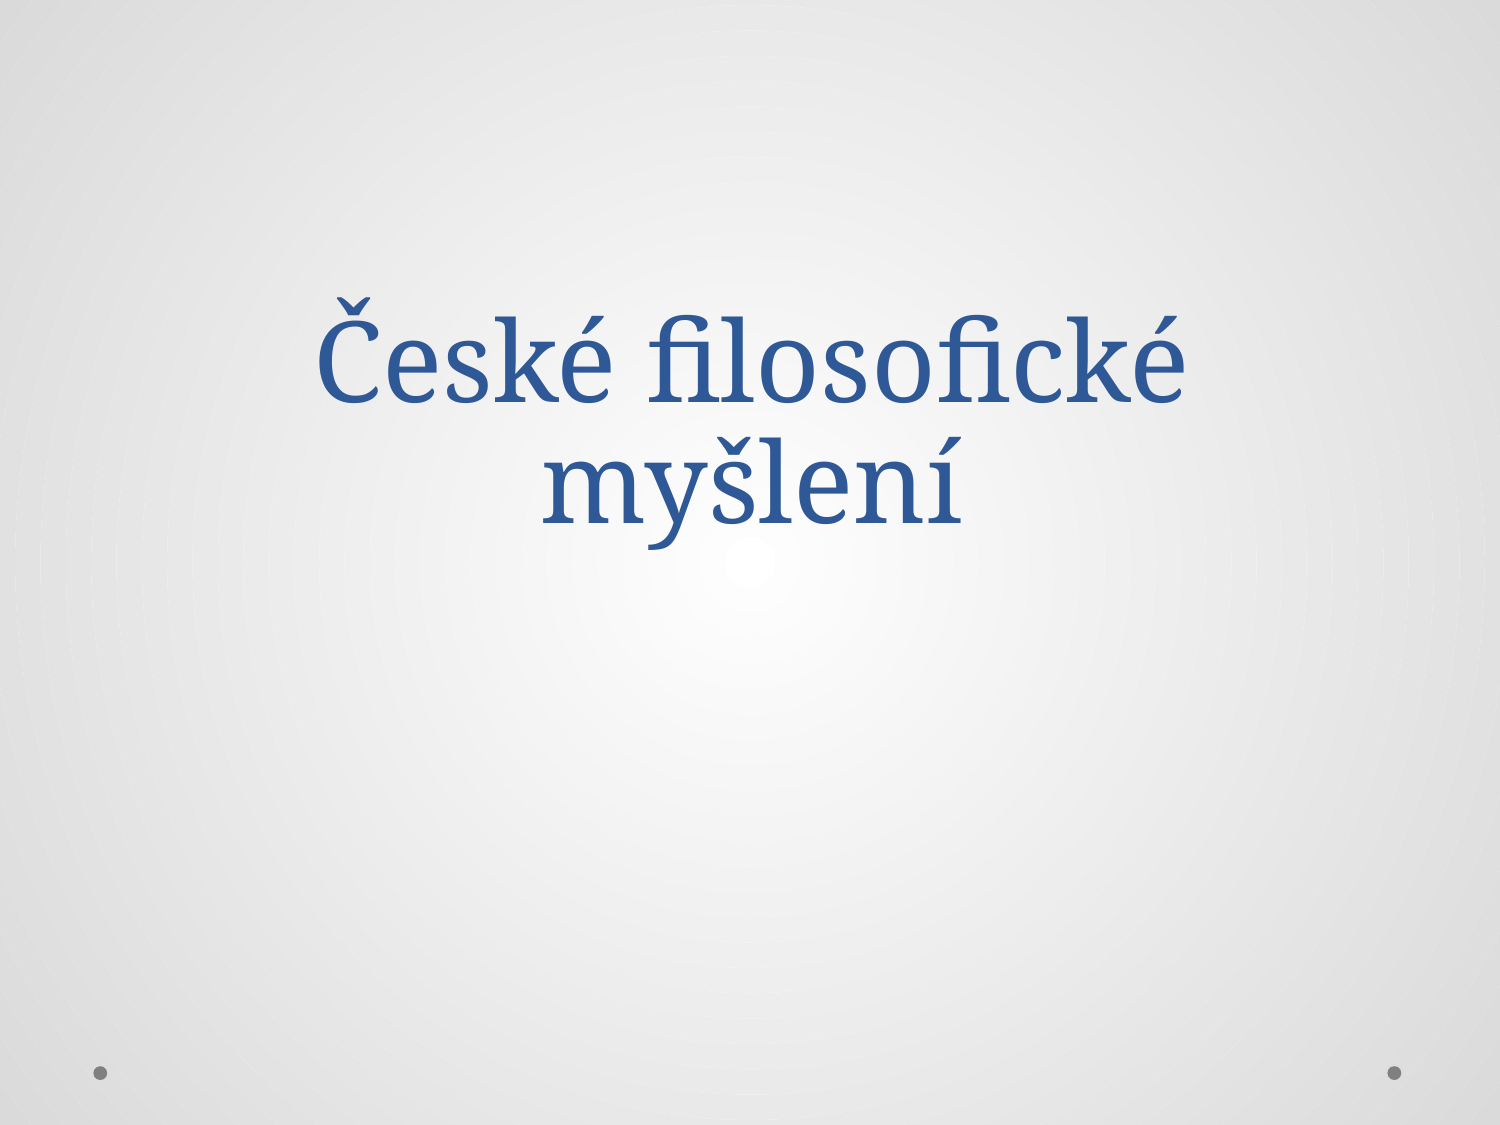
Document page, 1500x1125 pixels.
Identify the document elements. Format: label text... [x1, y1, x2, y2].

title České filosofické myšlení [76, 290, 1427, 554]
